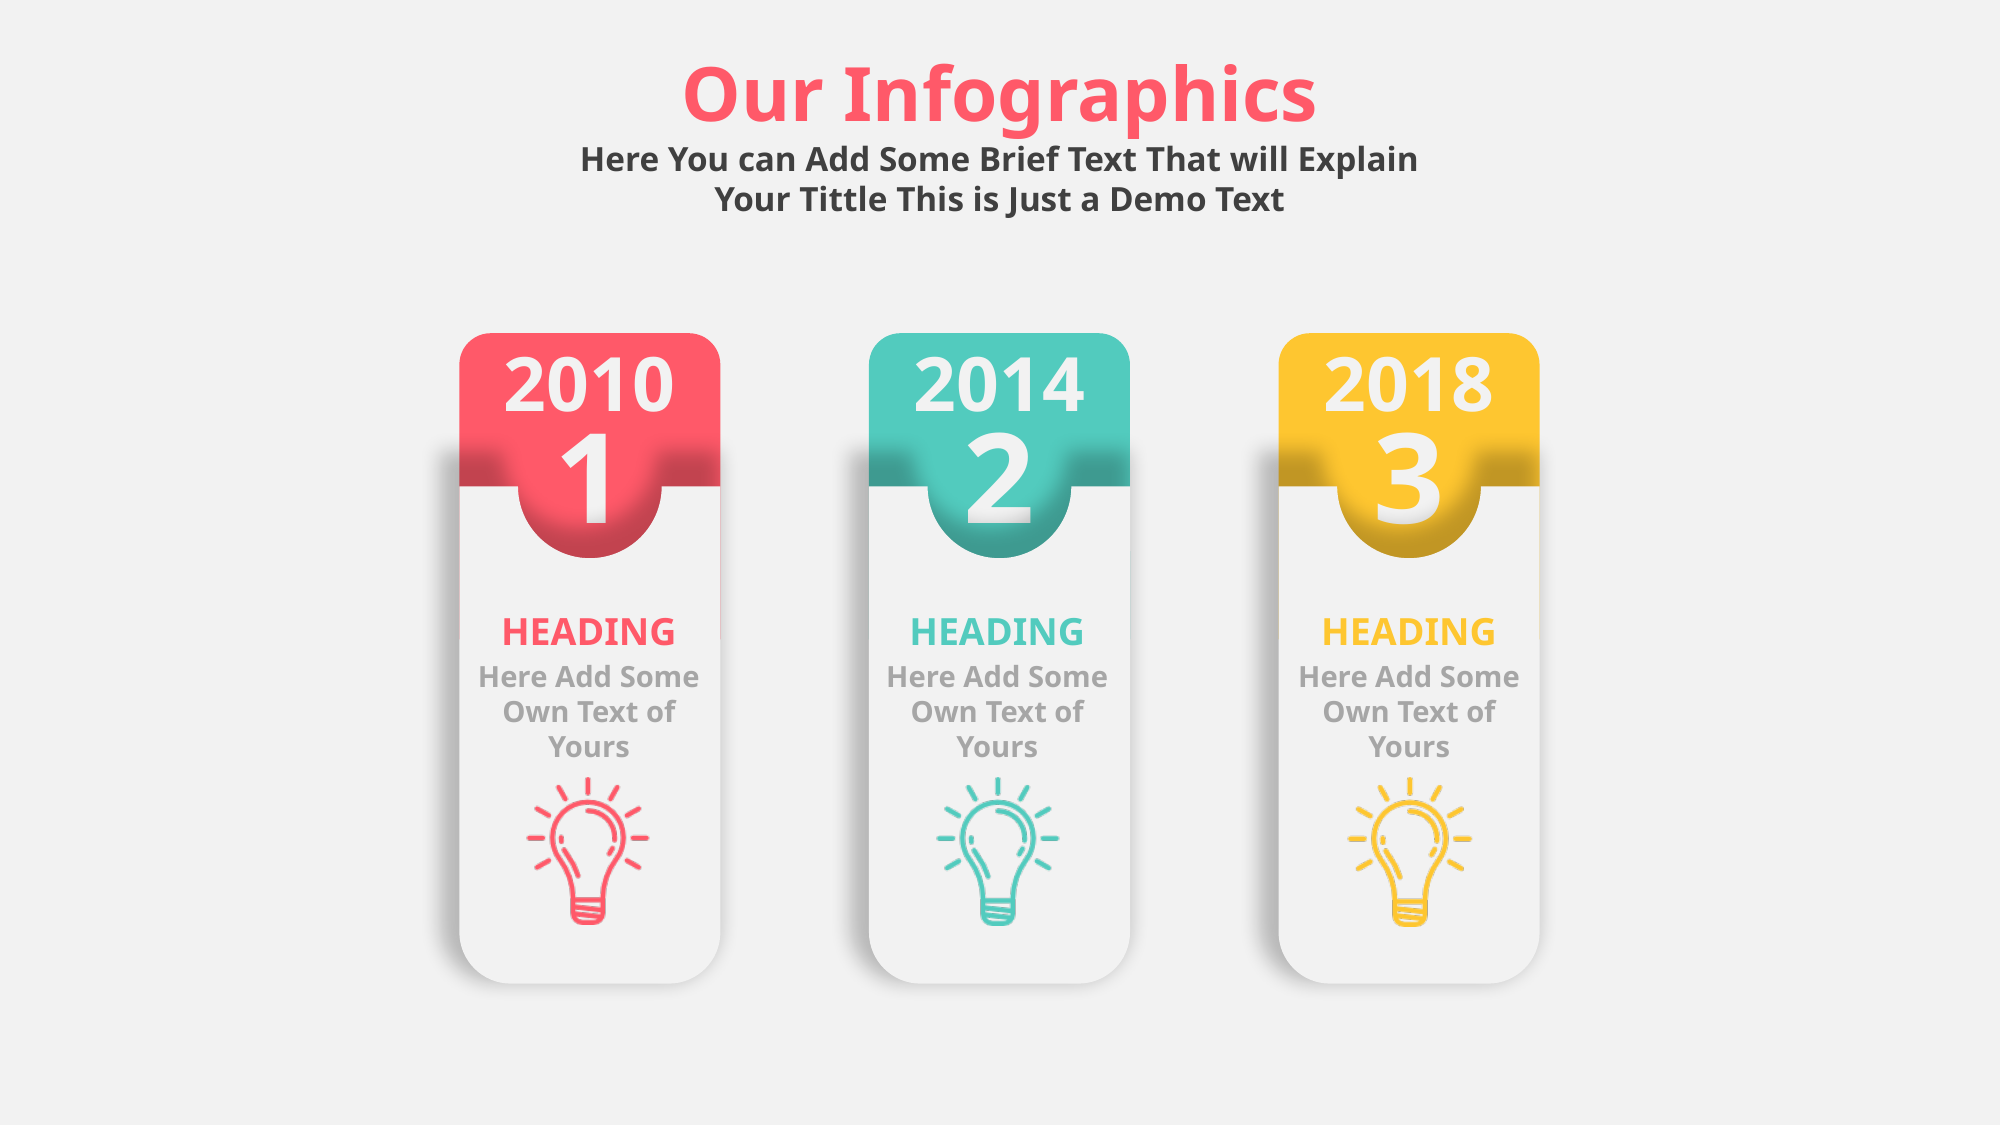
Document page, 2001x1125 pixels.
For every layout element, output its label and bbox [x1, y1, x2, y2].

picture [514, 777, 662, 925]
picture [1335, 777, 1485, 927]
picture [923, 777, 1072, 926]
text_box [1260, 328, 1558, 640]
text_box [458, 600, 720, 737]
text_box [851, 328, 1148, 640]
text_box [867, 640, 1132, 985]
text_box [549, 39, 1451, 228]
text_box [1277, 640, 1541, 985]
text_box [1278, 600, 1540, 737]
text_box [441, 328, 738, 640]
text_box [458, 640, 722, 985]
text_box [866, 600, 1128, 737]
